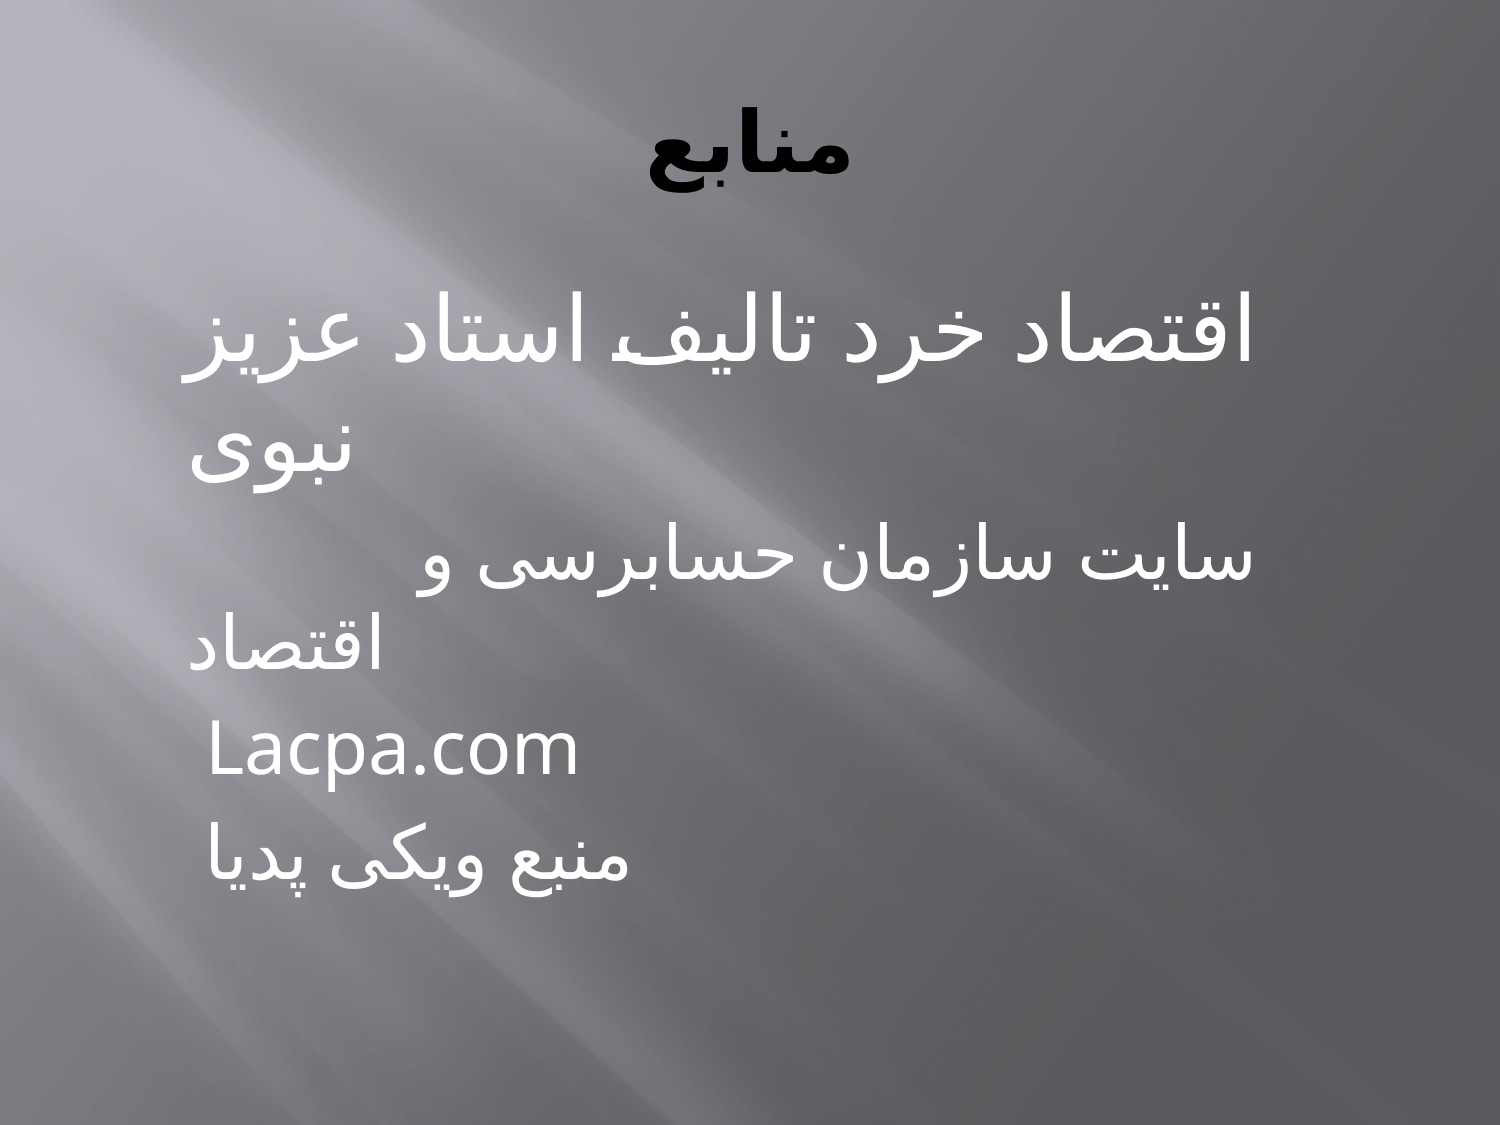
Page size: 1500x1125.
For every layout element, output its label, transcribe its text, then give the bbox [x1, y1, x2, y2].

title منابع [75, 45, 1425, 233]
list اقتصاد خرد تالیف استاد عزیز نبوی سایت سازمان حسابرسی و اقتصاد Lacpa.com منبع ویکی پدیا [75, 262, 1425, 1035]
